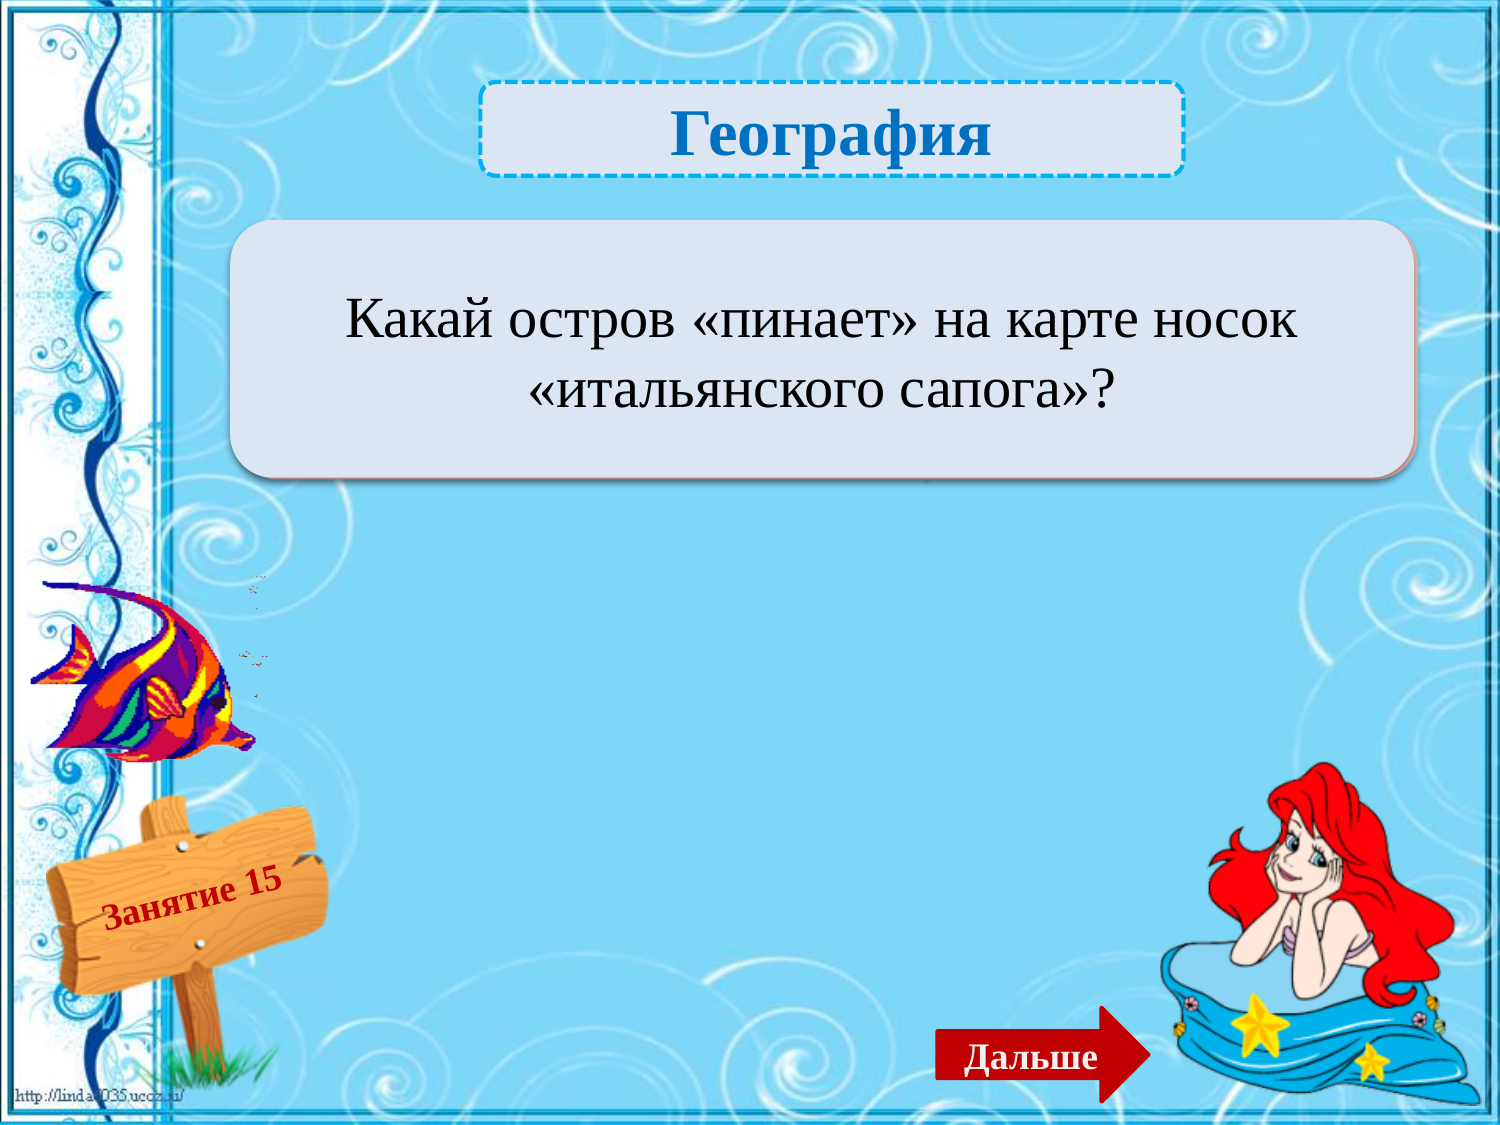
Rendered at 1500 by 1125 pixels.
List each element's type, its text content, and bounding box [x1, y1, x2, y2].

text_box [228, 217, 1416, 480]
picture [0, 0, 1500, 1125]
text_box Дальше [935, 1005, 1151, 1104]
text_box География [478, 79, 1186, 178]
